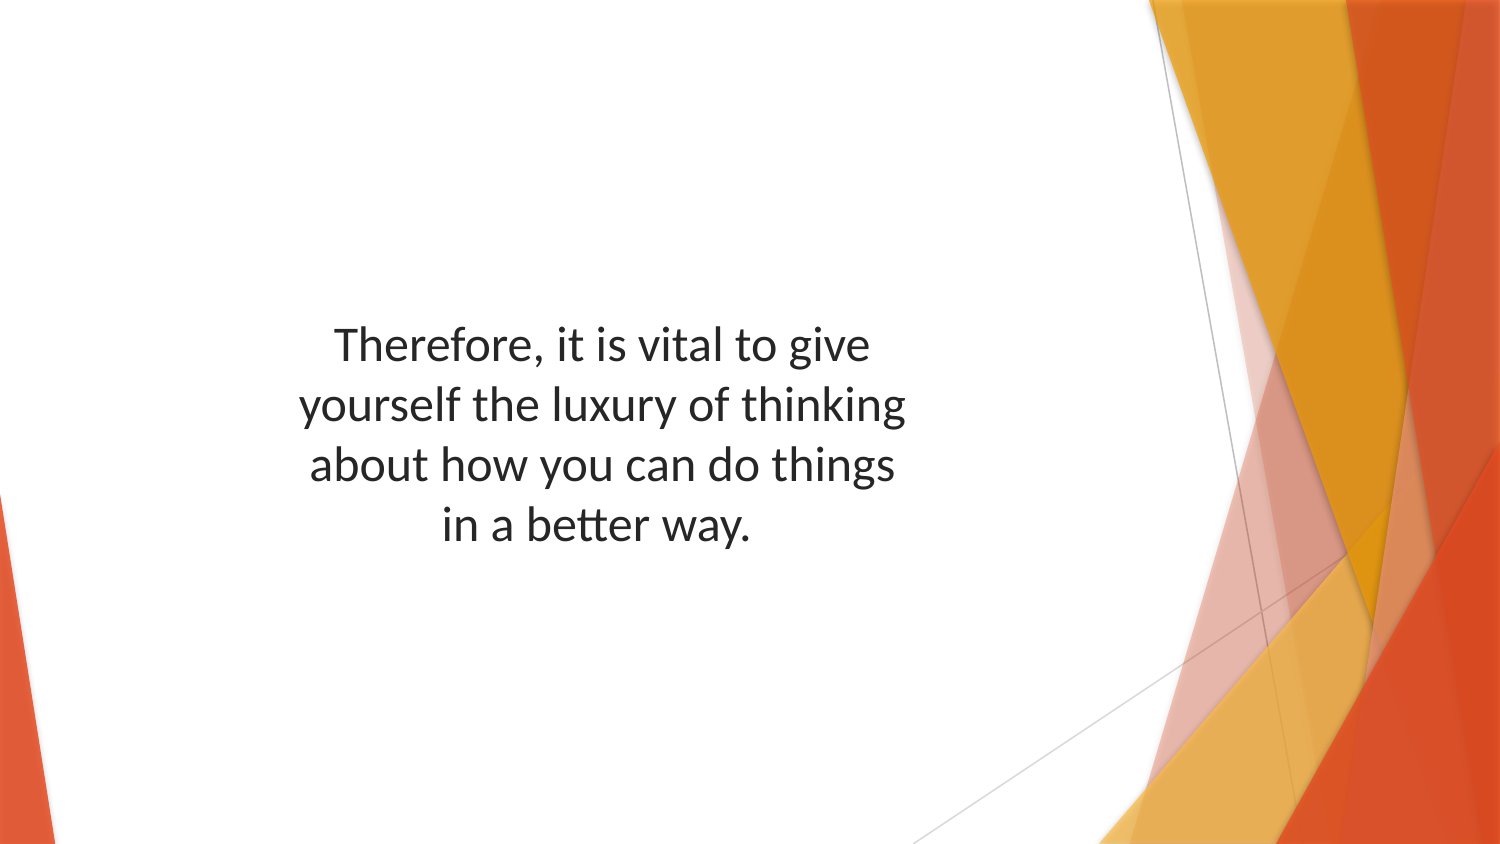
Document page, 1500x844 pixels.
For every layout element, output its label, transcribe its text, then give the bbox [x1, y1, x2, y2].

list Therefore, it is vital to give yourself the luxury of thinking about how you can do things in a better way. [277, 303, 928, 647]
